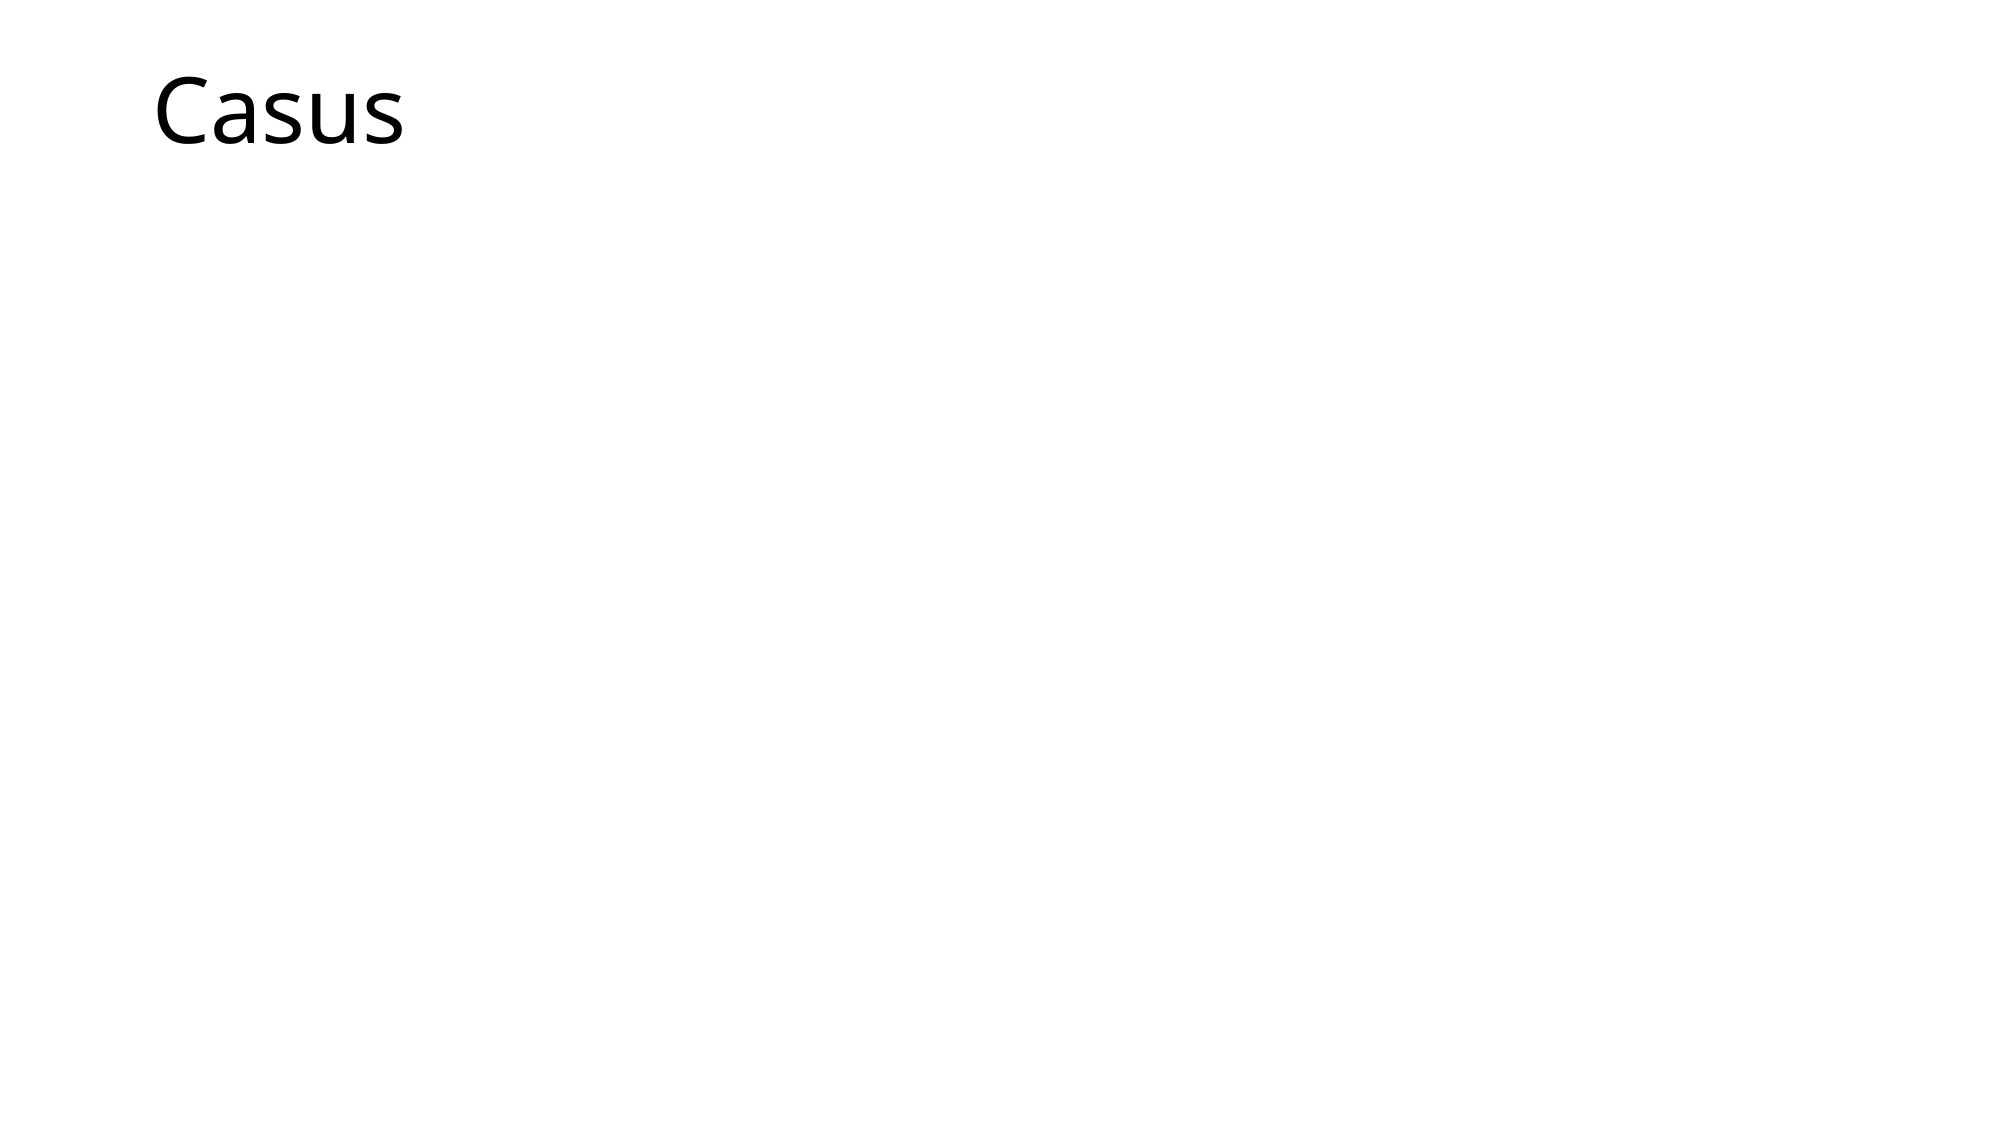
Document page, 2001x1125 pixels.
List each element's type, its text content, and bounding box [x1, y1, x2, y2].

title Casus [137, 59, 1863, 278]
